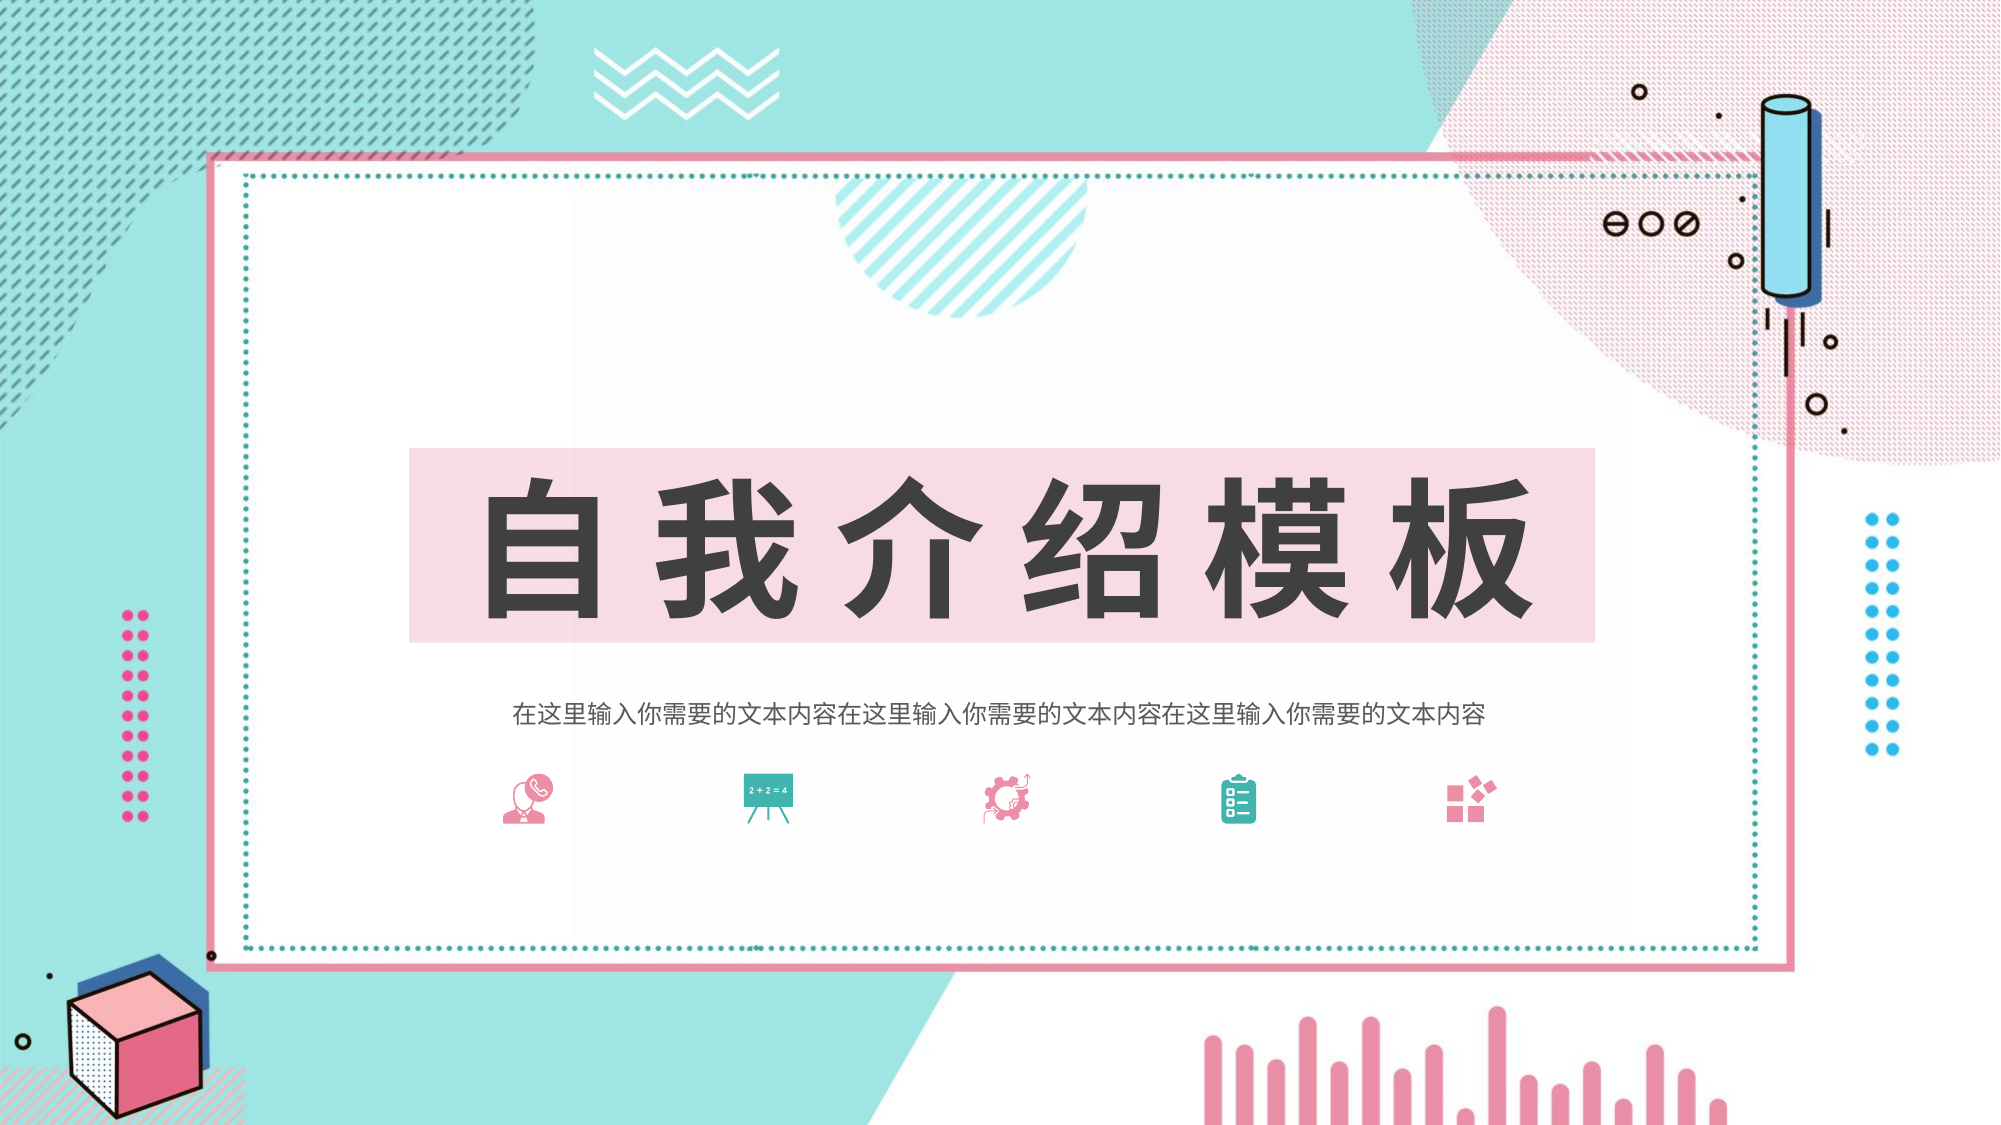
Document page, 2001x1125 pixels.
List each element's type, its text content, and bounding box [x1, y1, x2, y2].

text_box [1446, 806, 1463, 823]
text_box 在这里输入你需要的文本内容在这里输入你需要的文本内容在这里输入你需要的文本内容 [488, 691, 1512, 736]
text_box [1467, 775, 1497, 804]
text_box [983, 773, 1031, 824]
text_box [1221, 773, 1257, 824]
text_box [1467, 806, 1484, 823]
text_box [503, 773, 554, 824]
picture [0, 0, 2001, 1125]
text_box [743, 773, 793, 824]
text_box 自 我 介 绍 模 板 [409, 447, 1596, 643]
text_box [1447, 785, 1464, 802]
